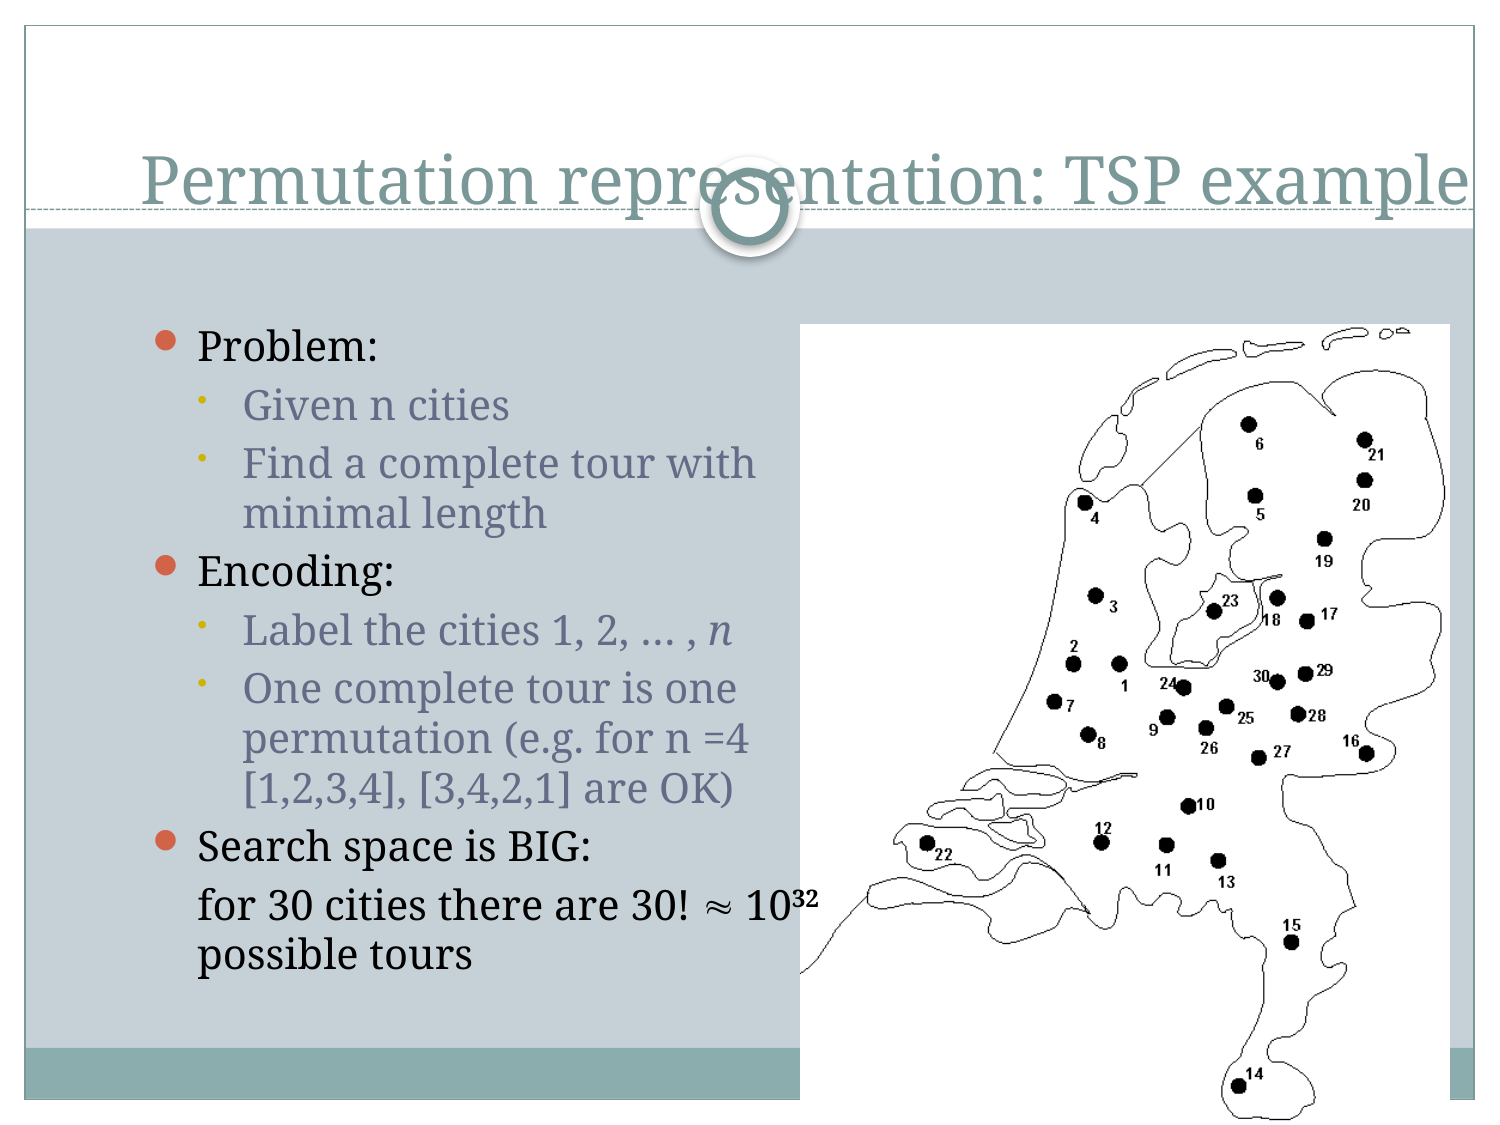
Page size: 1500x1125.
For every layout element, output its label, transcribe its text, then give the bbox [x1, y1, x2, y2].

title Permutation representation: TSP example [112, 125, 1500, 225]
list Problem: Given n cities Find a complete tour with minimal length Encoding: Label the cities 1, 2, … , n One complete tour is one permutation (e.g. for n =4 [1,2,3,4], [3,4,2,1] are OK) Search space is BIG: for 30 cities there are 30!  1032 possible tours [137, 312, 850, 1088]
picture [799, 324, 1450, 1125]
